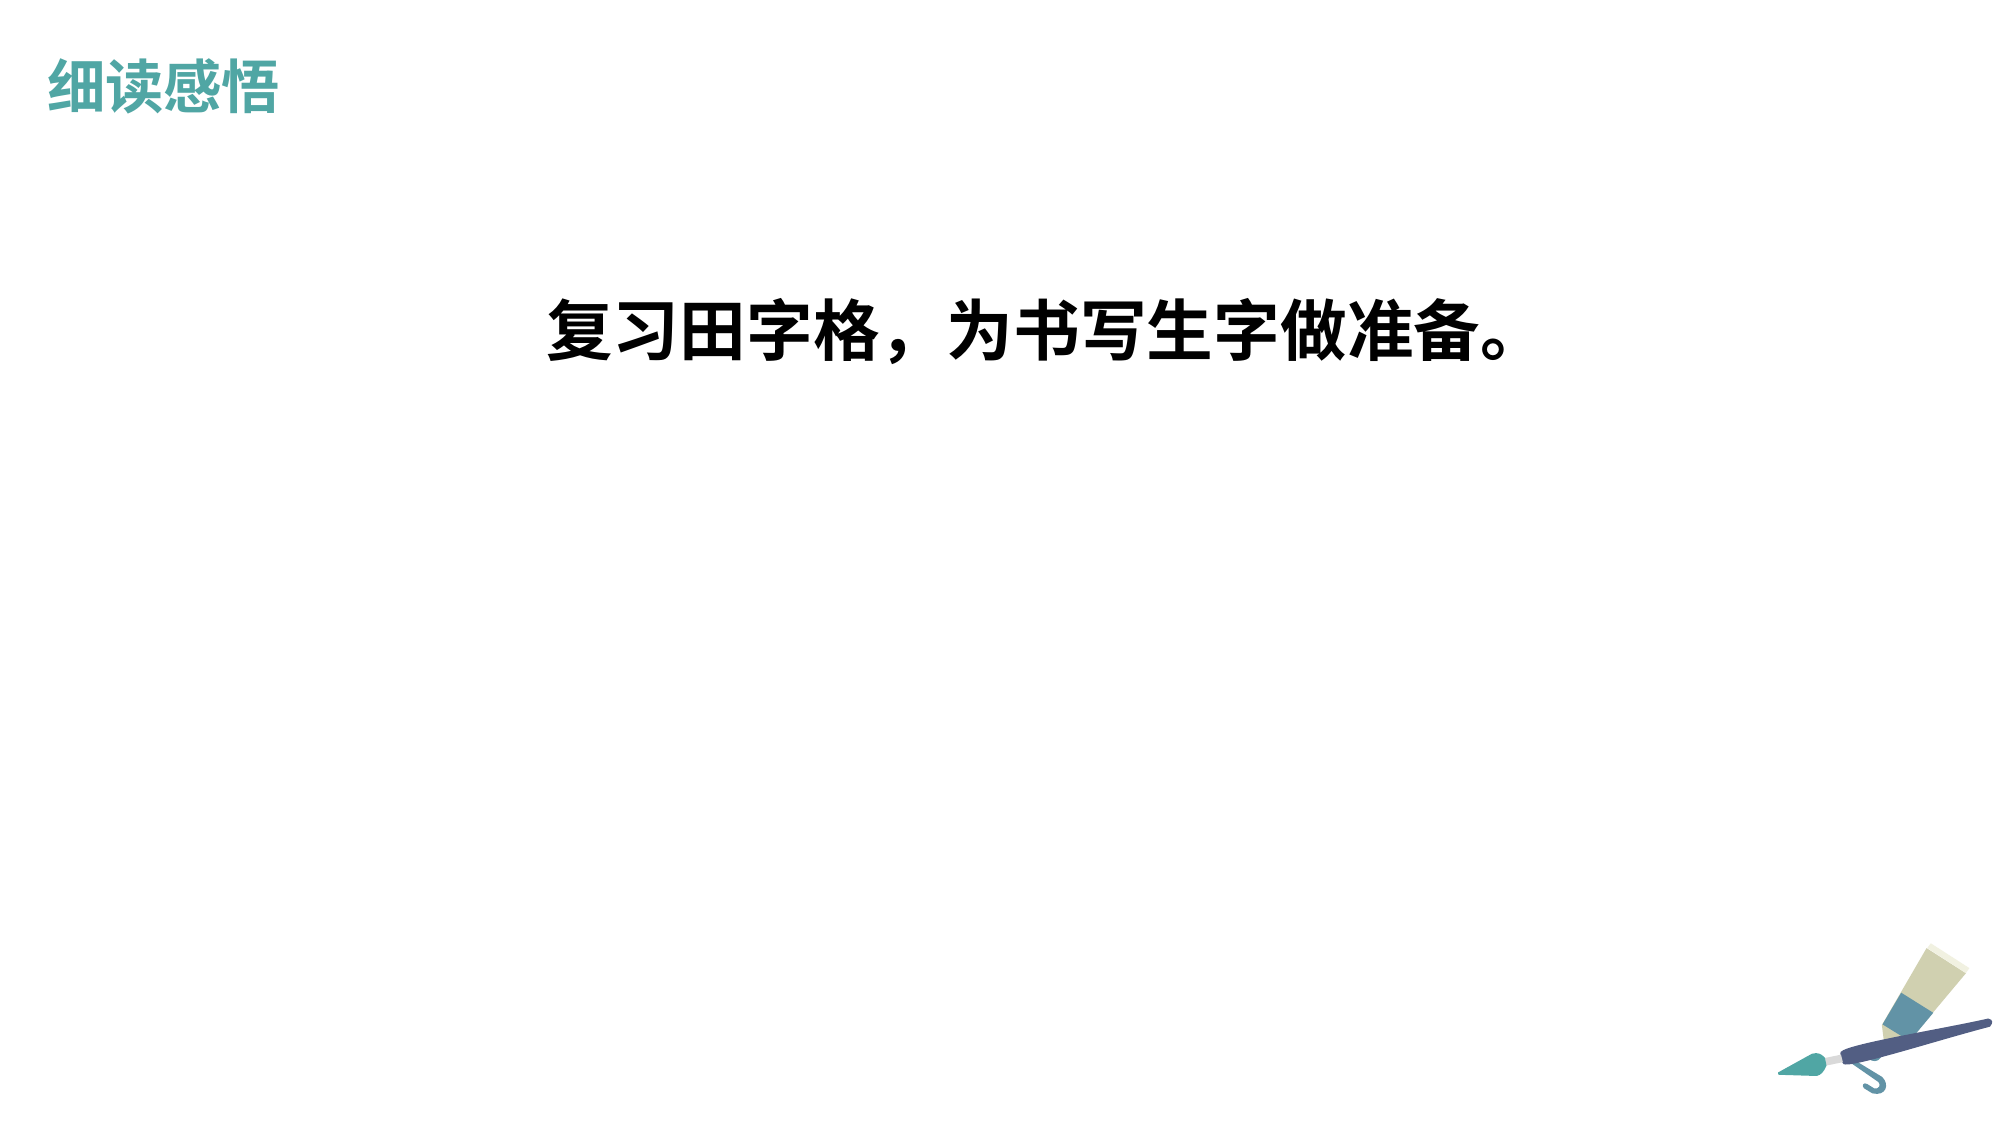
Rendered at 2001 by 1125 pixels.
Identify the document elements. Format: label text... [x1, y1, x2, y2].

text_box 复习田字格，为书写生字做准备。 [343, 281, 1750, 376]
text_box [1811, 945, 1974, 1125]
text_box 细读感悟 [32, 42, 295, 128]
text_box [308, 128, 1645, 1125]
